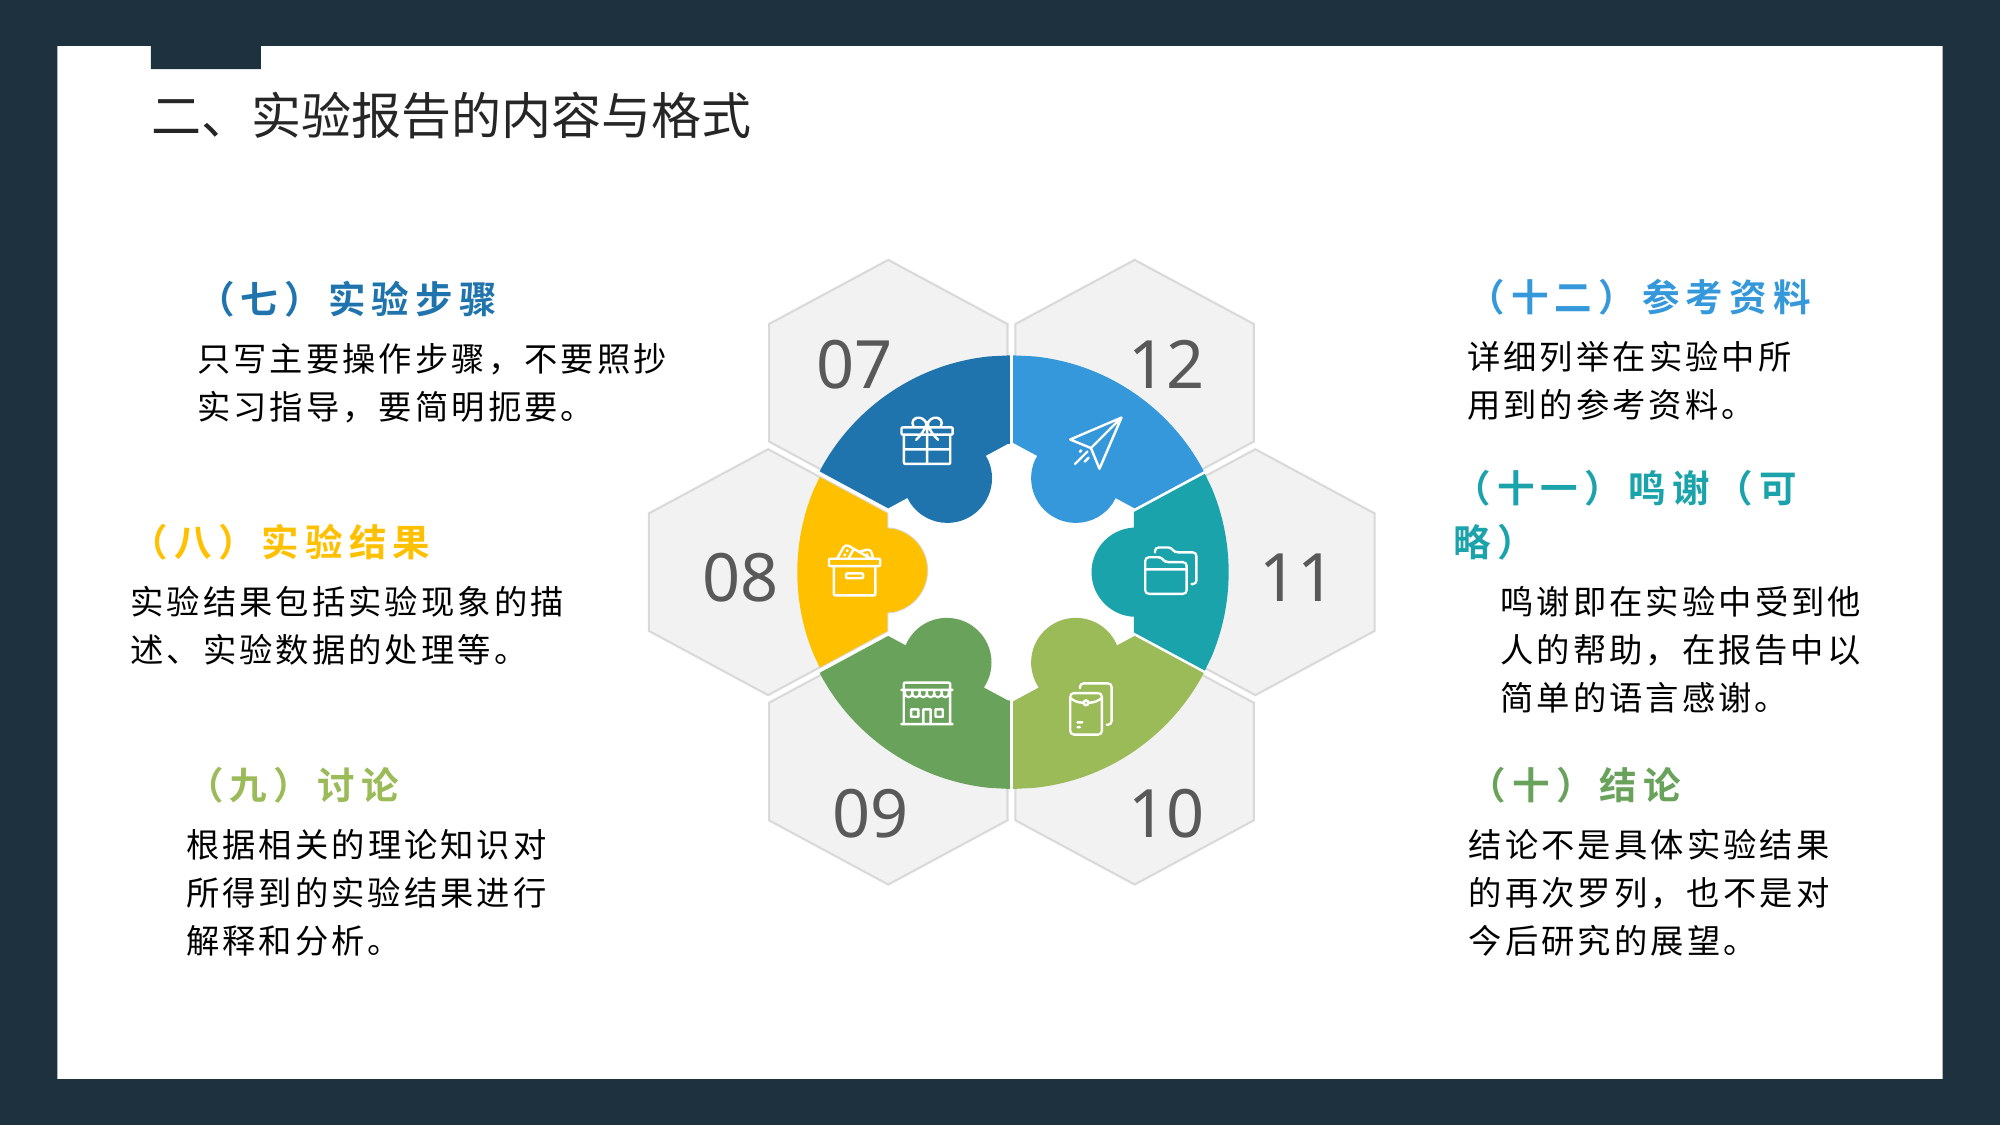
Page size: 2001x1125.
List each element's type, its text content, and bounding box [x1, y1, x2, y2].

text_box [815, 258, 1009, 382]
text_box （十二）参考资料 [1452, 237, 1838, 319]
text_box 11 [1244, 511, 1354, 628]
text_box [1069, 416, 1123, 471]
text_box [797, 475, 929, 669]
text_box [768, 306, 863, 471]
text_box [1092, 475, 1228, 669]
text_box 实验结果包括实验现象的描述、实验数据的处理等。 [115, 573, 616, 675]
text_box 08 [687, 511, 797, 628]
text_box [1153, 546, 1198, 586]
text_box [1161, 306, 1255, 471]
text_box 只写主要操作步骤，不要照抄实习指导，要简明扼要。 [182, 330, 708, 440]
text_box [827, 544, 882, 597]
text_box [1014, 356, 1202, 522]
text_box （九）讨论 [171, 728, 570, 807]
text_box （八）实验结果 [115, 485, 515, 564]
text_box [1014, 764, 1175, 886]
text_box 结论不是具体实验结果的再次罗列，也不是对今后研究的展望。 [1454, 816, 1853, 1002]
text_box （十）结论 [1454, 728, 1853, 807]
text_box [900, 681, 954, 726]
text_box [900, 416, 954, 466]
text_box 详细列举在实验中所用到的参考资料。 [1452, 328, 1838, 431]
text_box 二、实验报告的内容与格式 [150, 77, 874, 152]
text_box （十一）鸣谢（可略） [1438, 441, 1885, 564]
text_box [1144, 556, 1188, 596]
text_box 12 [1113, 298, 1223, 415]
text_box 根据相关的理论知识对所得到的实验结果进行解释和分析。 [171, 816, 570, 1004]
text_box [821, 619, 1009, 788]
text_box [647, 448, 819, 697]
text_box 07 [799, 298, 909, 415]
text_box [1014, 619, 1202, 788]
text_box [847, 771, 1009, 886]
text_box [1014, 258, 1208, 381]
text_box （七）实验步骤 [182, 237, 571, 321]
text_box 鸣谢即在实验中受到他人的帮助，在报告中以简单的语言感谢。 [1485, 573, 1884, 738]
text_box 10 [1113, 747, 1223, 864]
text_box [1069, 691, 1104, 736]
text_box 09 [817, 747, 927, 864]
text_box [768, 673, 884, 848]
text_box [1204, 448, 1376, 697]
text_box [1140, 673, 1255, 839]
text_box [821, 356, 1009, 522]
text_box [1078, 682, 1113, 726]
